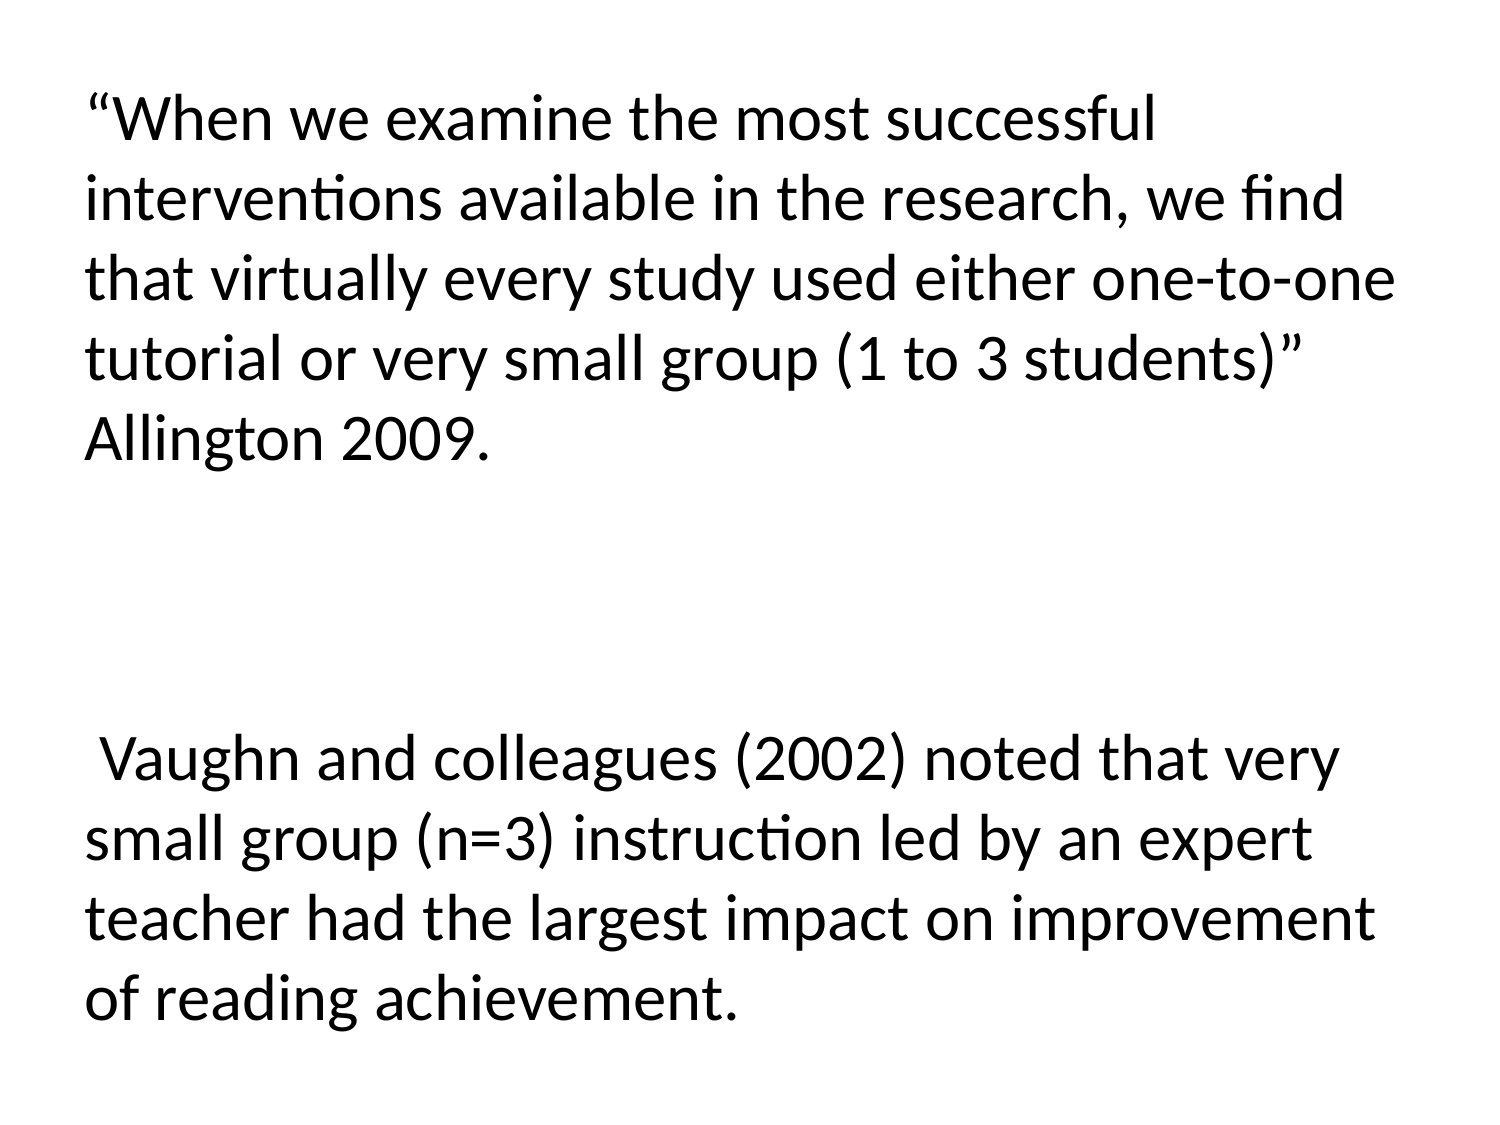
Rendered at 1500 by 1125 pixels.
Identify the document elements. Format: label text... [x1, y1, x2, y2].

text_box “When we examine the most successful interventions available in the research, we find that virtually every study used either one-to-one tutorial or very small group (1 to 3 students)” Allington 2009. Vaughn and colleagues (2002) noted that very small group (n=3) instruction led by an expert teacher had the largest impact on improvement of reading achievement. [69, 66, 1426, 1042]
